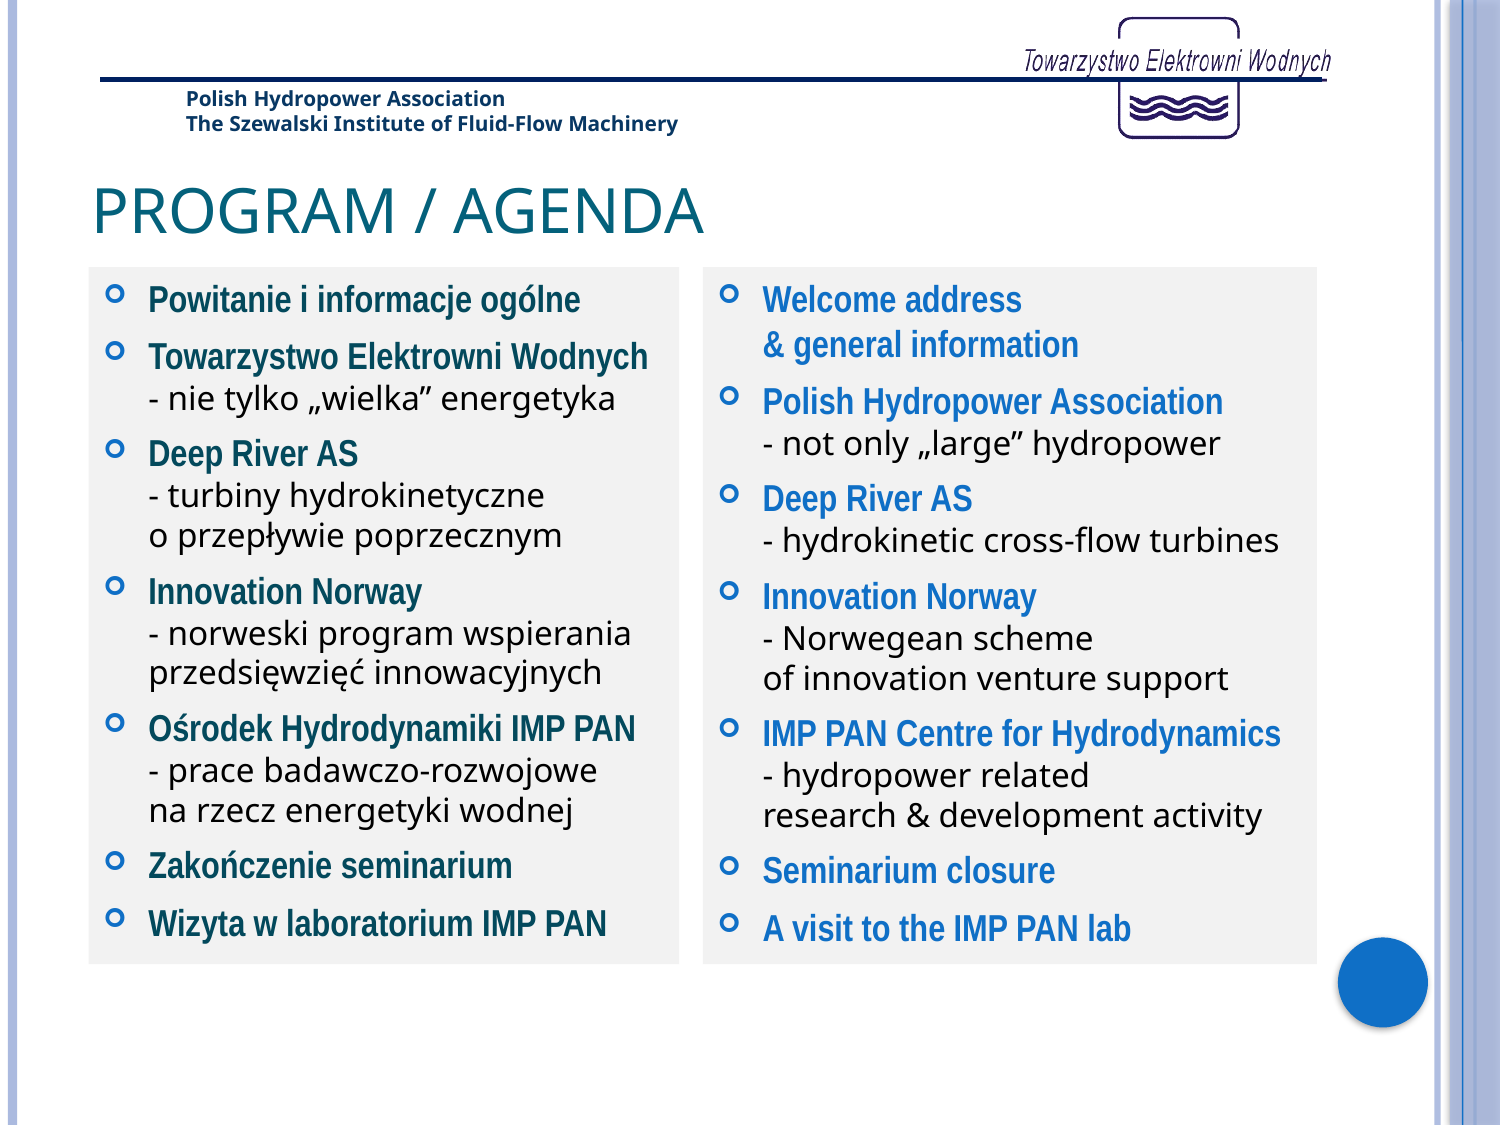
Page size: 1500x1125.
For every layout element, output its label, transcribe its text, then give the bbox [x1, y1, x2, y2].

list Powitanie i informacje ogólne Towarzystwo Elektrowni Wodnych - nie tylko „wielka” energetyka Deep River AS - turbiny hydrokinetyczne o przepływie poprzecznym Innovation Norway - norweski program wspierania przedsięwzięć innowacyjnych Ośrodek Hydrodynamiki IMP PAN - prace badawczo-rozwojowe na rzecz energetyki wodnej Zakończenie seminarium Wizyta w laboratorium IMP PAN [88, 267, 680, 965]
text_box Welcome address & general information Polish Hydropower Association - not only „large” hydropower Deep River AS - hydrokinetic cross-flow turbines Innovation Norway - Norwegean scheme of innovation venture support IMP PAN Centre for Hydrodynamics - hydropower related research & development activity Seminarium closure A visit to the IMP PAN lab [702, 267, 1317, 965]
text_box Polish Hydropower Association The Szewalski Institute of Fluid-Flow Machinery [171, 89, 902, 143]
picture [985, 0, 1371, 162]
title Program / agenda [76, 66, 1302, 254]
